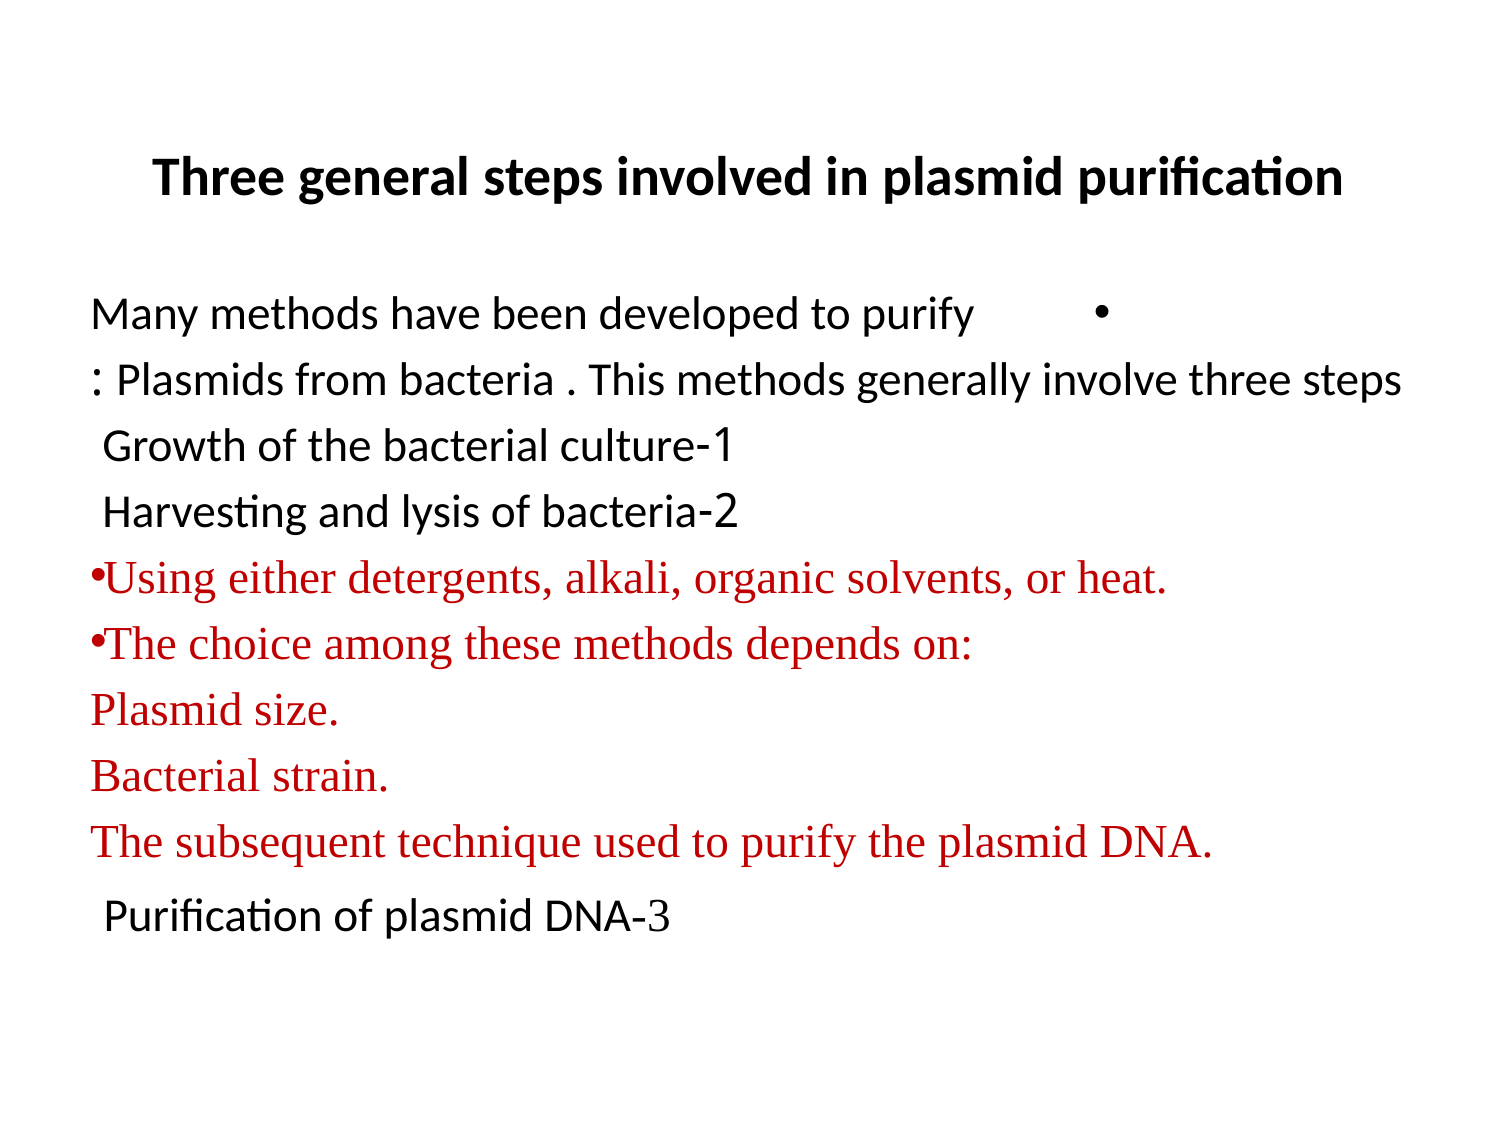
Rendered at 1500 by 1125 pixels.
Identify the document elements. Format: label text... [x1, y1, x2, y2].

list Many methods have been developed to purify Plasmids from bacteria . This methods generally involve three steps : 1-Growth of the bacterial culture 2-Harvesting and lysis of bacteria Using either detergents, alkali, organic solvents, or heat. The choice among these methods depends on: Plasmid size. Bacterial strain. The subsequent technique used to purify the plasmid DNA. 3-Purification of plasmid DNA [75, 275, 1425, 1080]
title Three general steps involved in plasmid purification [75, 112, 1425, 275]
